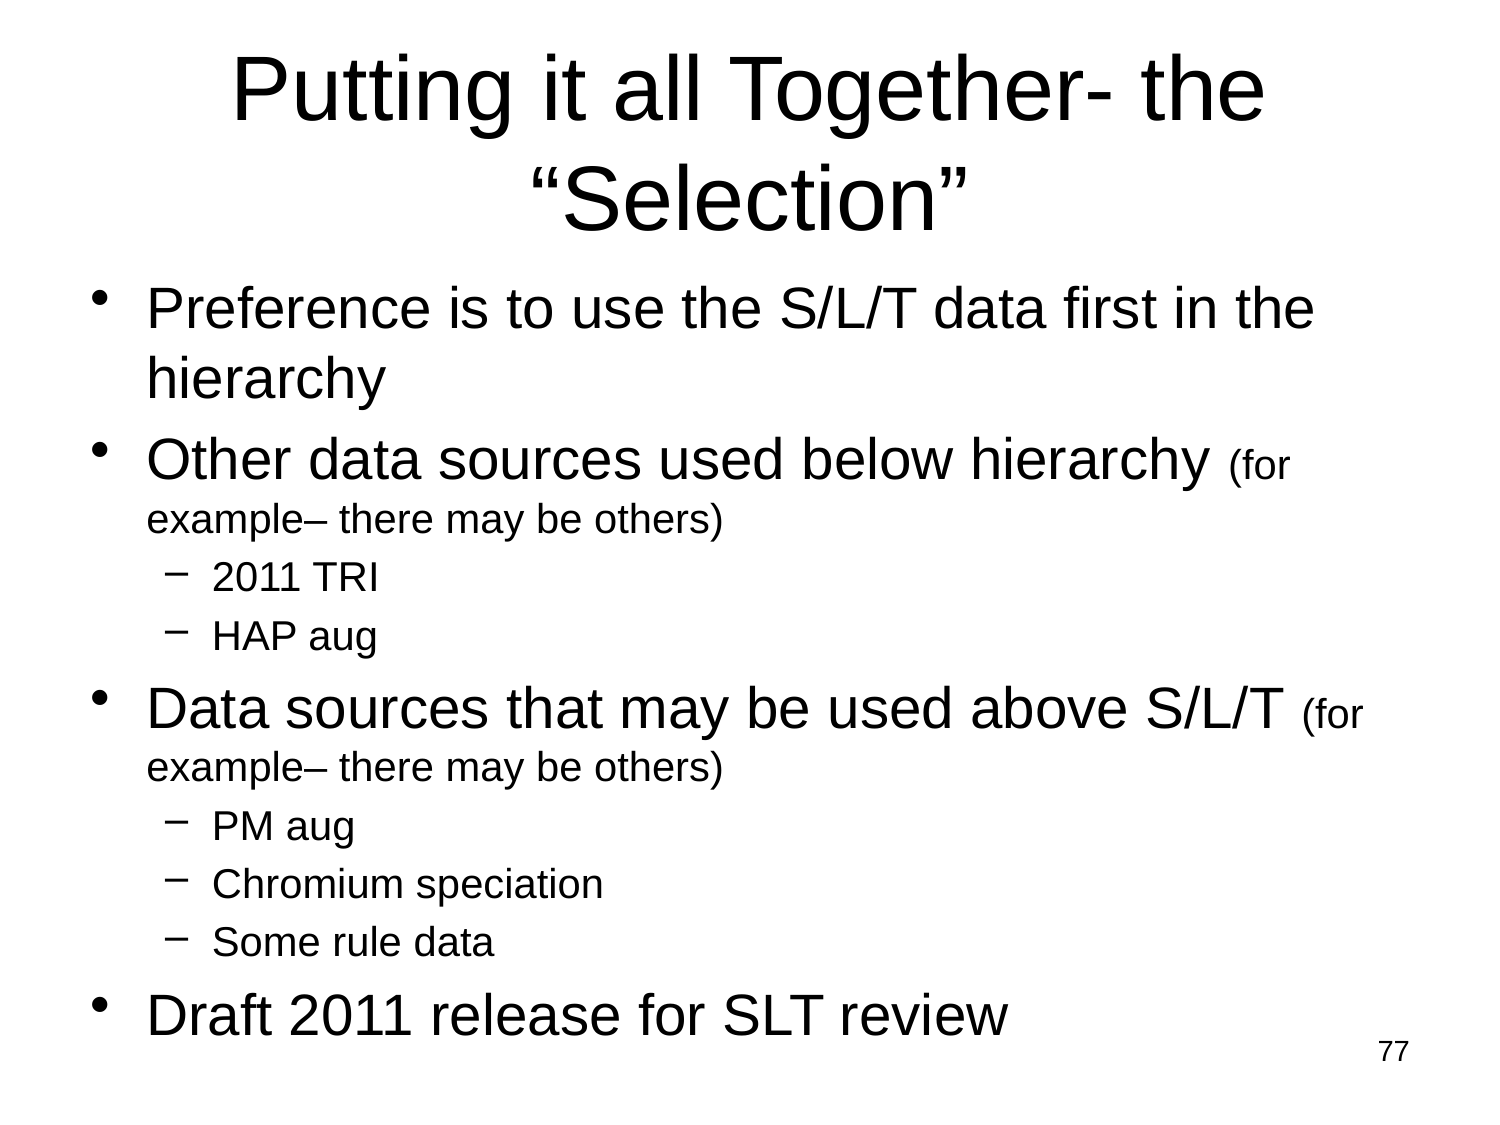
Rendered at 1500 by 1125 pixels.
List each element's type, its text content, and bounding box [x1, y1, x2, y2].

title Putting it all Together- the “Selection” [0, 44, 1500, 233]
list Preference is to use the S/L/T data first in the hierarchy Other data sources used below hierarchy (for example– there may be others) 2011 TRI HAP aug Data sources that may be used above S/L/T (for example– there may be others) PM aug Chromium speciation Some rule data Draft 2011 release for SLT review [74, 262, 1426, 1006]
slide_number 77 [1074, 1024, 1426, 1103]
